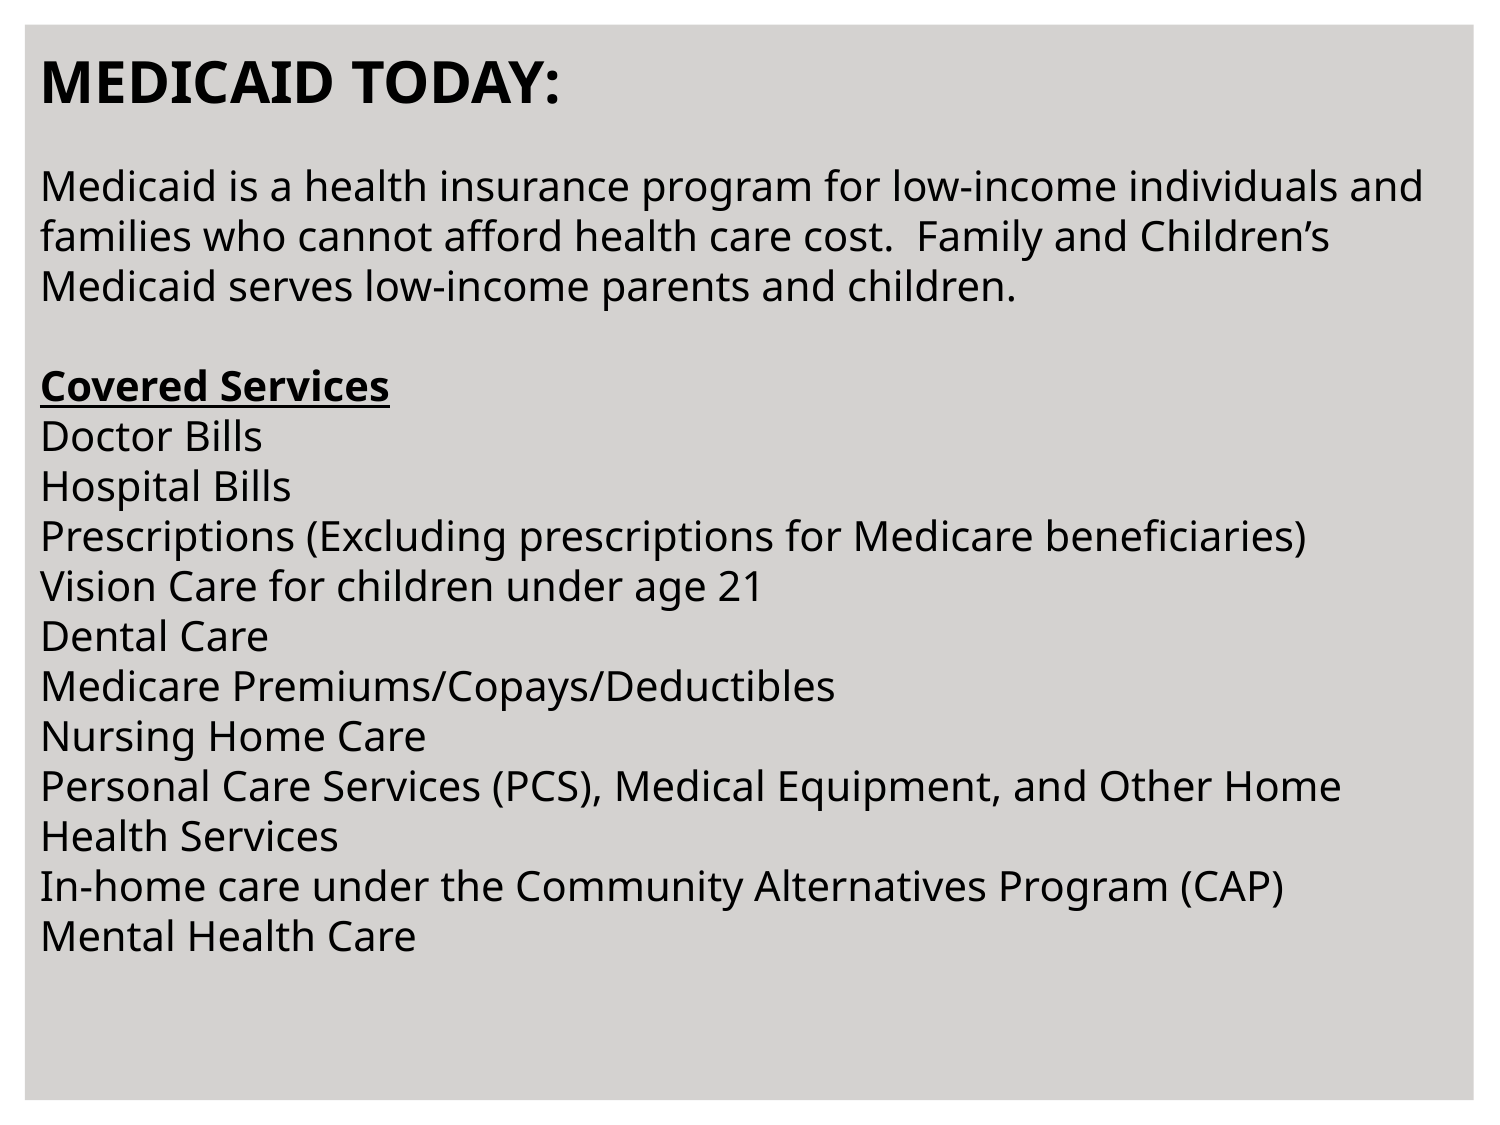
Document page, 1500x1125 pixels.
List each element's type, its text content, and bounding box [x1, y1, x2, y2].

text_box MEDICAID TODAY: Medicaid is a health insurance program for low-income individuals and families who cannot afford health care cost. Family and Children’s Medicaid serves low-income parents and children. Covered Services Doctor Bills Hospital Bills Prescriptions (Excluding prescriptions for Medicare beneficiaries) Vision Care for children under age 21 Dental Care Medicare Premiums/Copays/Deductibles Nursing Home Care Personal Care Services (PCS), Medical Equipment, and Other Home Health Services In-home care under the Community Alternatives Program (CAP) Mental Health Care [24, 37, 1475, 968]
